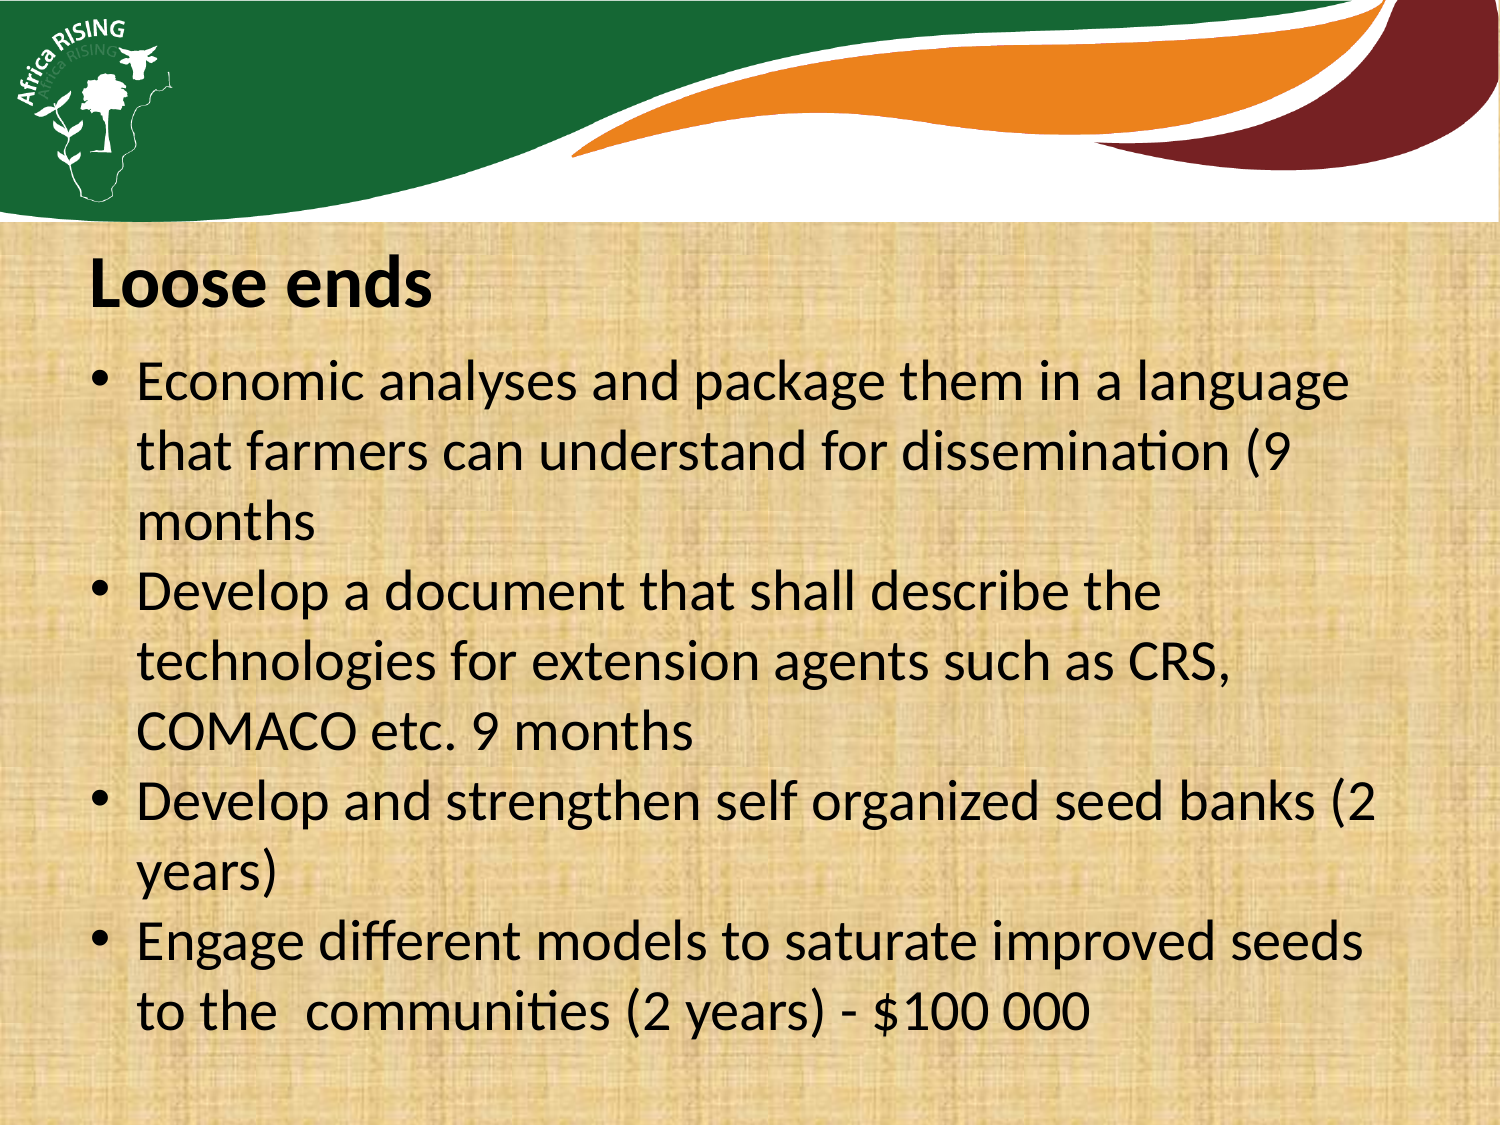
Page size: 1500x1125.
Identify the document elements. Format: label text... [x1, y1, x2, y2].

picture [0, 0, 1500, 1125]
text_box Loose ends [74, 224, 785, 330]
text_box Economic analyses and package them in a language that farmers can understand for dissemination (9 months Develop a document that shall describe the technologies for extension agents such as CRS, COMACO etc. 9 months Develop and strengthen self organized seed banks (2 years) Engage different models to saturate improved seeds to the communities (2 years) - $100 000 [74, 335, 1438, 1120]
